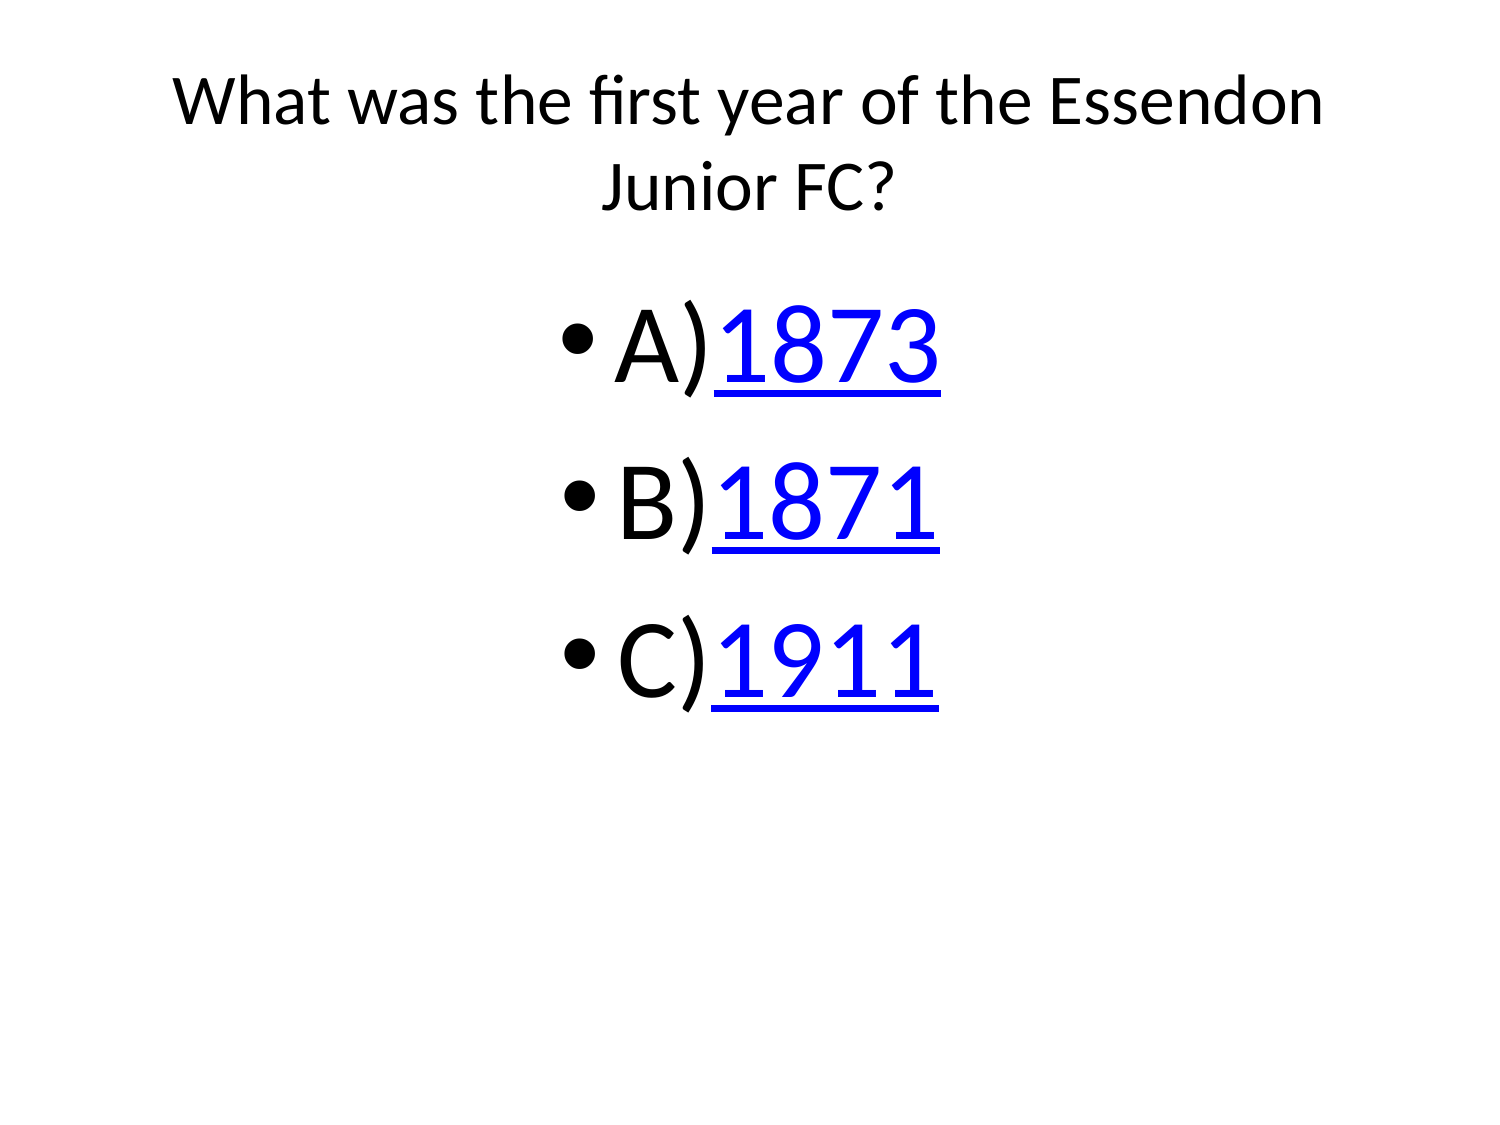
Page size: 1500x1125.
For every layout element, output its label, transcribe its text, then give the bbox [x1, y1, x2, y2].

title What was the first year of the Essendon Junior FC? [75, 45, 1425, 233]
list A)1873 B)1871 C)1911 [75, 262, 1425, 1005]
